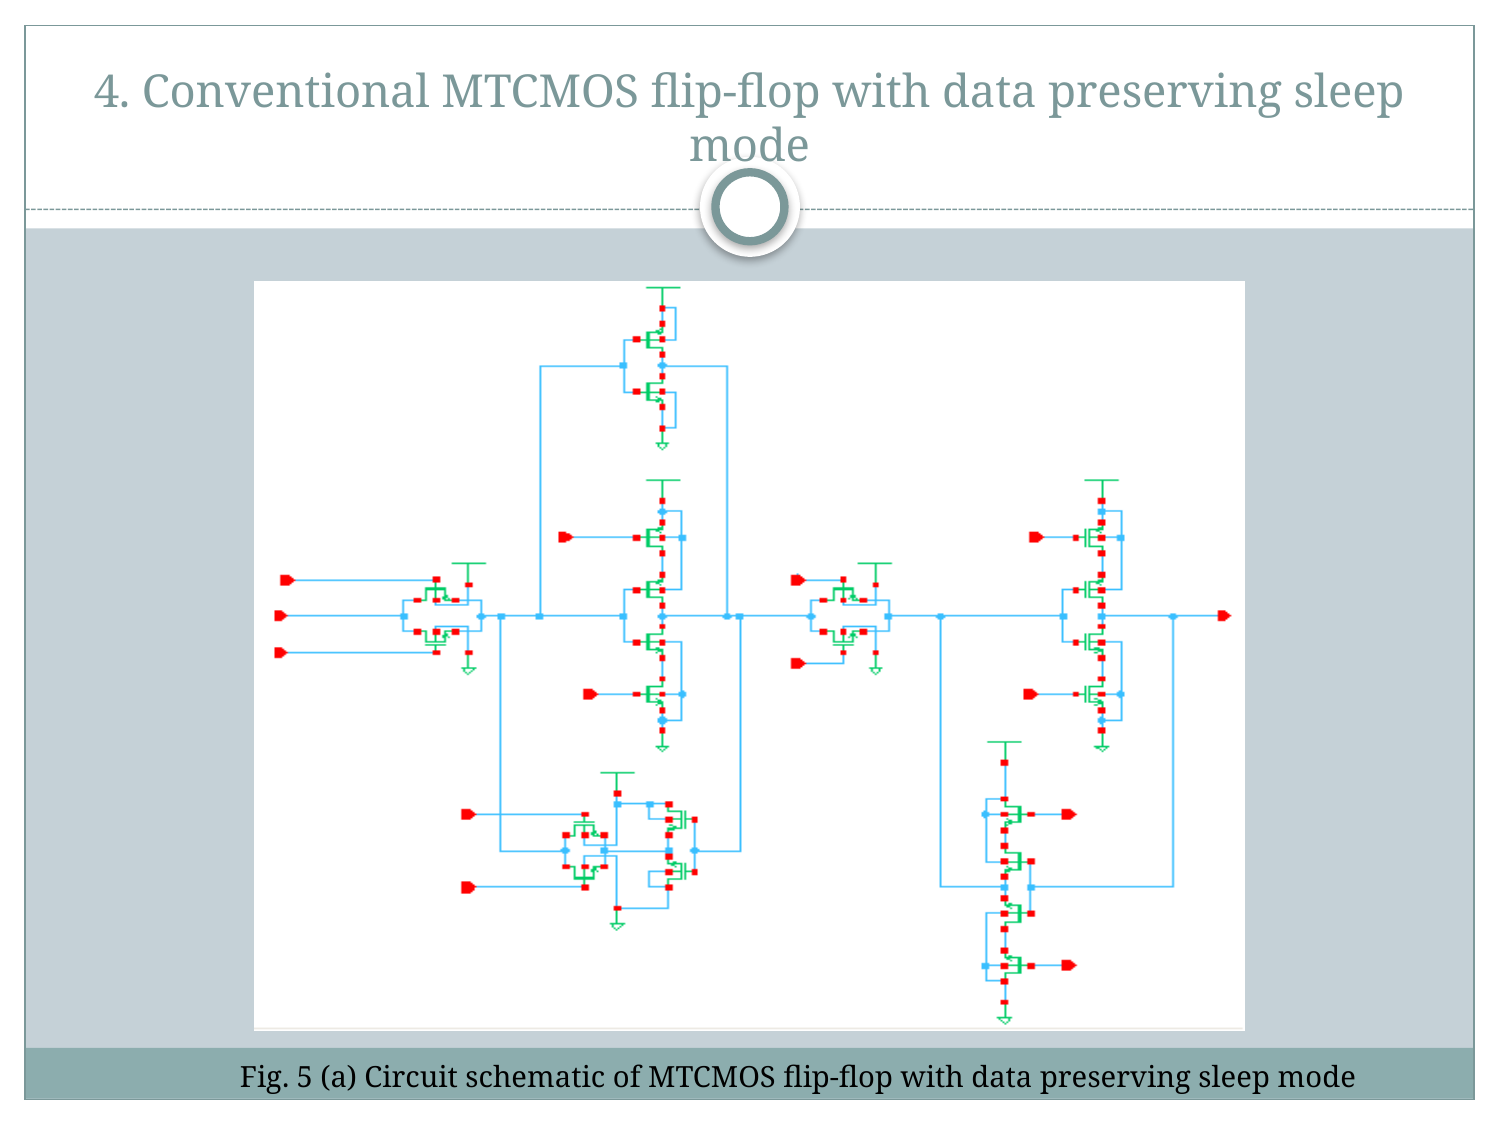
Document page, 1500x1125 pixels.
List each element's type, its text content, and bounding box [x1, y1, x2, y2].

title 4. Conventional MTCMOS flip-flop with data preserving sleep mode [49, 53, 1450, 179]
picture [254, 281, 1245, 1032]
text_box Fig. 5 (a) Circuit schematic of MTCMOS flip-flop with data preserving sleep mode [224, 1051, 1455, 1101]
